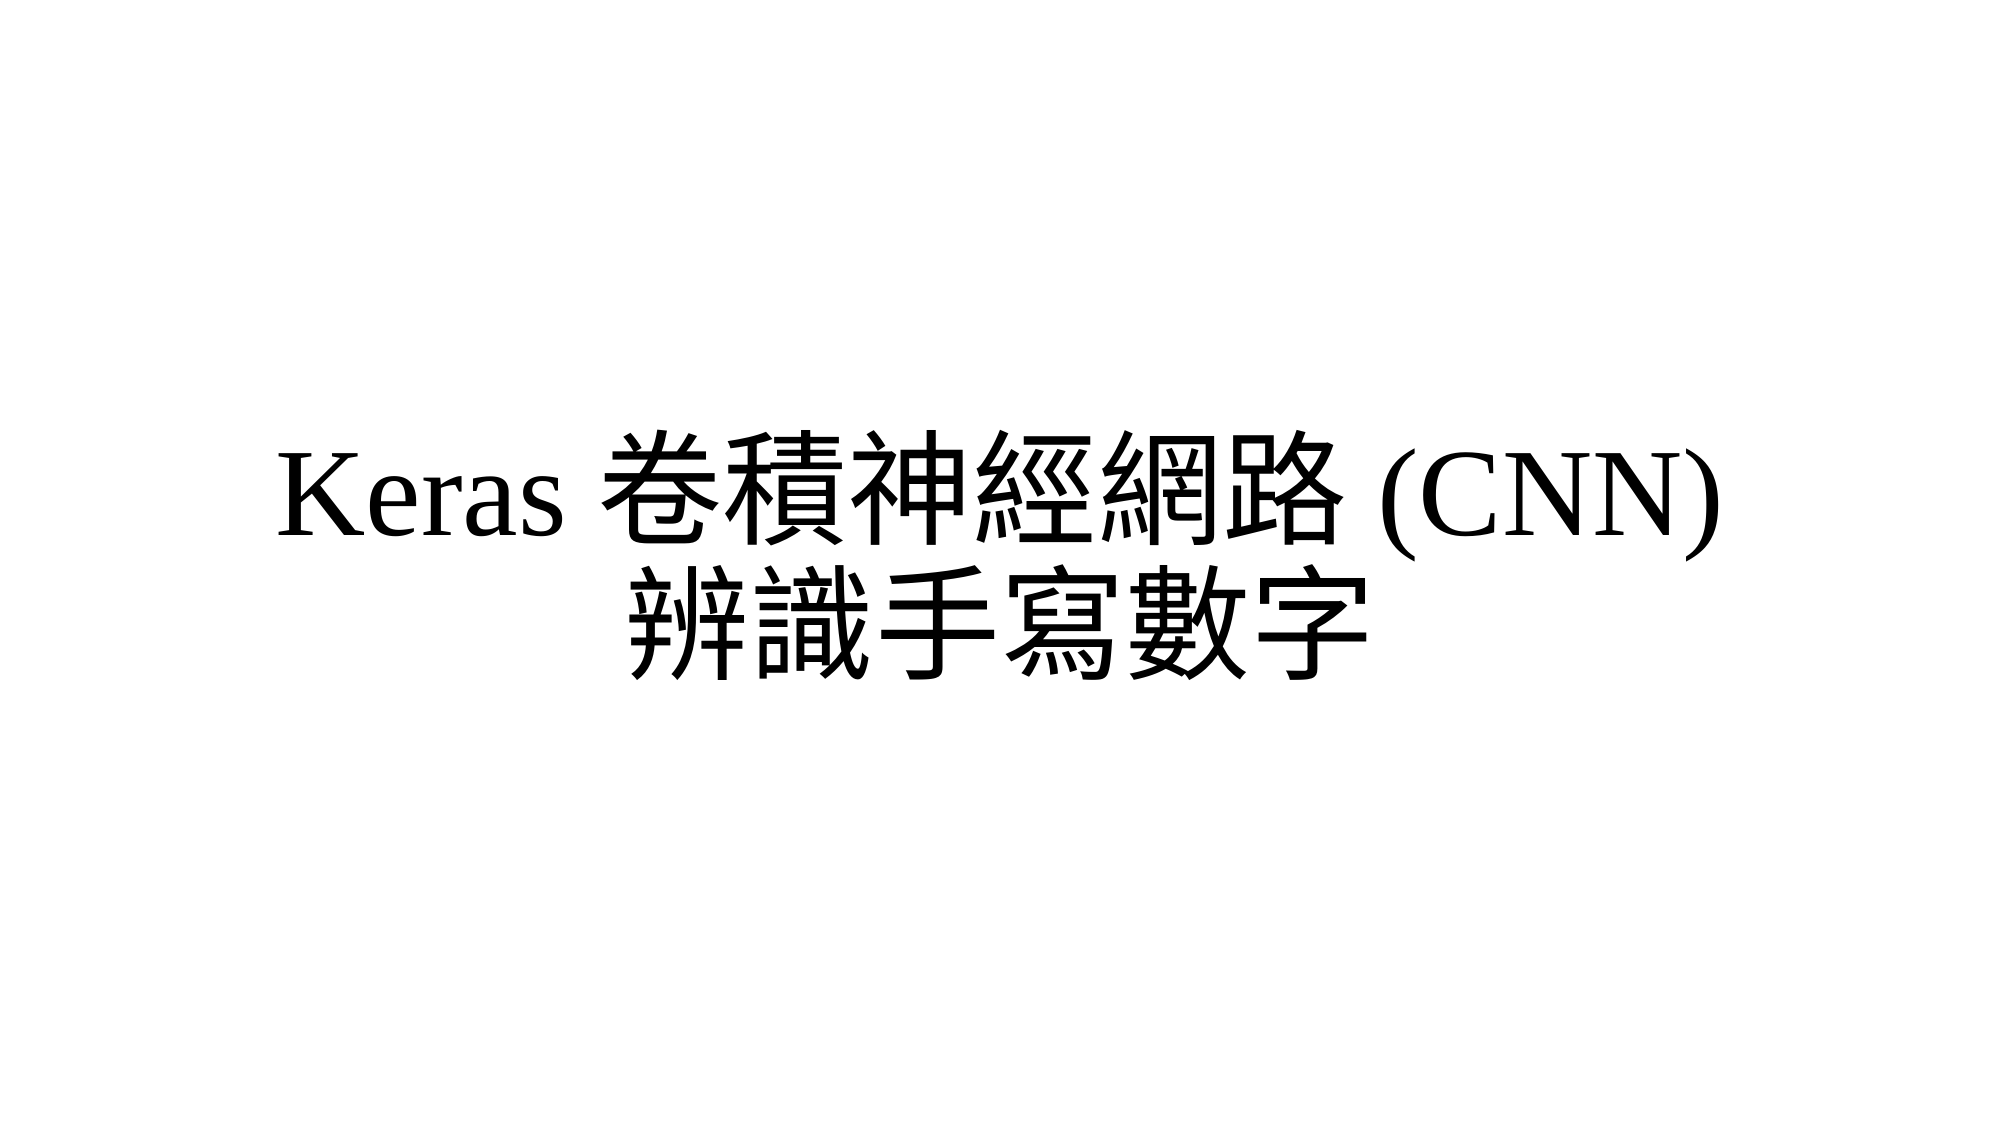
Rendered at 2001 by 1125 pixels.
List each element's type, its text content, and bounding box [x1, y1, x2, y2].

title Keras卷積神經網路(CNN) 辨識手寫數字 [249, 419, 1750, 706]
